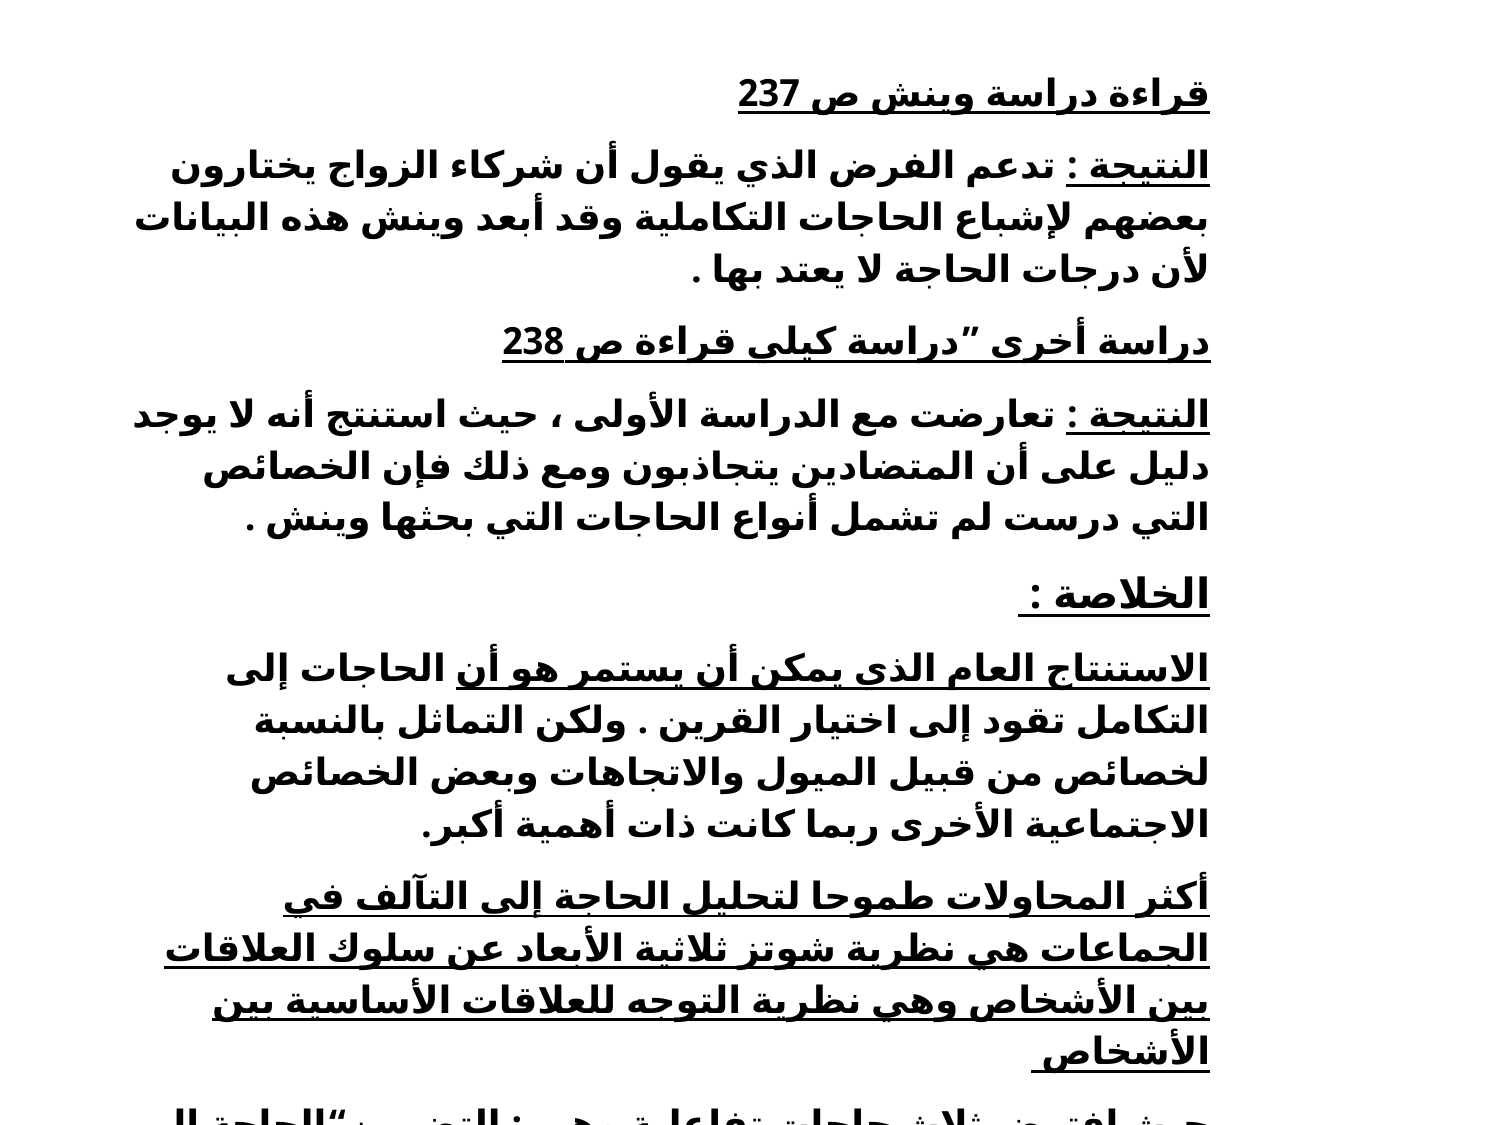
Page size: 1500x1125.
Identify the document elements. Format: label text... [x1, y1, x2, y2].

text_box قراءة دراسة وينش ص 237 النتيجة : تدعم الفرض الذي يقول أن شركاء الزواج يختارون بعضهم لإشباع الحاجات التكاملية وقد أبعد وينش هذه البيانات لأن درجات الحاجة لا يعتد بها . دراسة أخرى ”دراسة كيلي قراءة ص 238 النتيجة : تعارضت مع الدراسة الأولى ، حيث استنتج أنه لا يوجد دليل على أن المتضادين يتجاذبون ومع ذلك فإن الخصائص التي درست لم تشمل أنواع الحاجات التي بحثها وينش . الخلاصة : الاستنتاج العام الذي يمكن أن يستمر هو أن الحاجات إلى التكامل تقود إلى اختيار القرين . ولكن التماثل بالنسبة لخصائص من قبيل الميول والاتجاهات وبعض الخصائص الاجتماعية الأخرى ربما كانت ذات أهمية أكبر. أكثر المحاولات طموحا لتحليل الحاجة إلى التآلف في الجماعات هي نظرية شوتز ثلاثية الأبعاد عن سلوك العلاقات بين الأشخاص وهي نظرية التوجه للعلاقات الأساسية بين الأشخاص حيث افترض ثلاث حاجات تفاعلية وهي : التضمين“الحاجة إلى الانتماء ، التحكم“ الحاجة إلى الضبط“،الوجدان“الحاجة إلى العاطفة“.والتي اعتقد أنها ضرورية وكافيه لشرح السلوك المتبادل بين الأشخاص . [112, 54, 1282, 1125]
